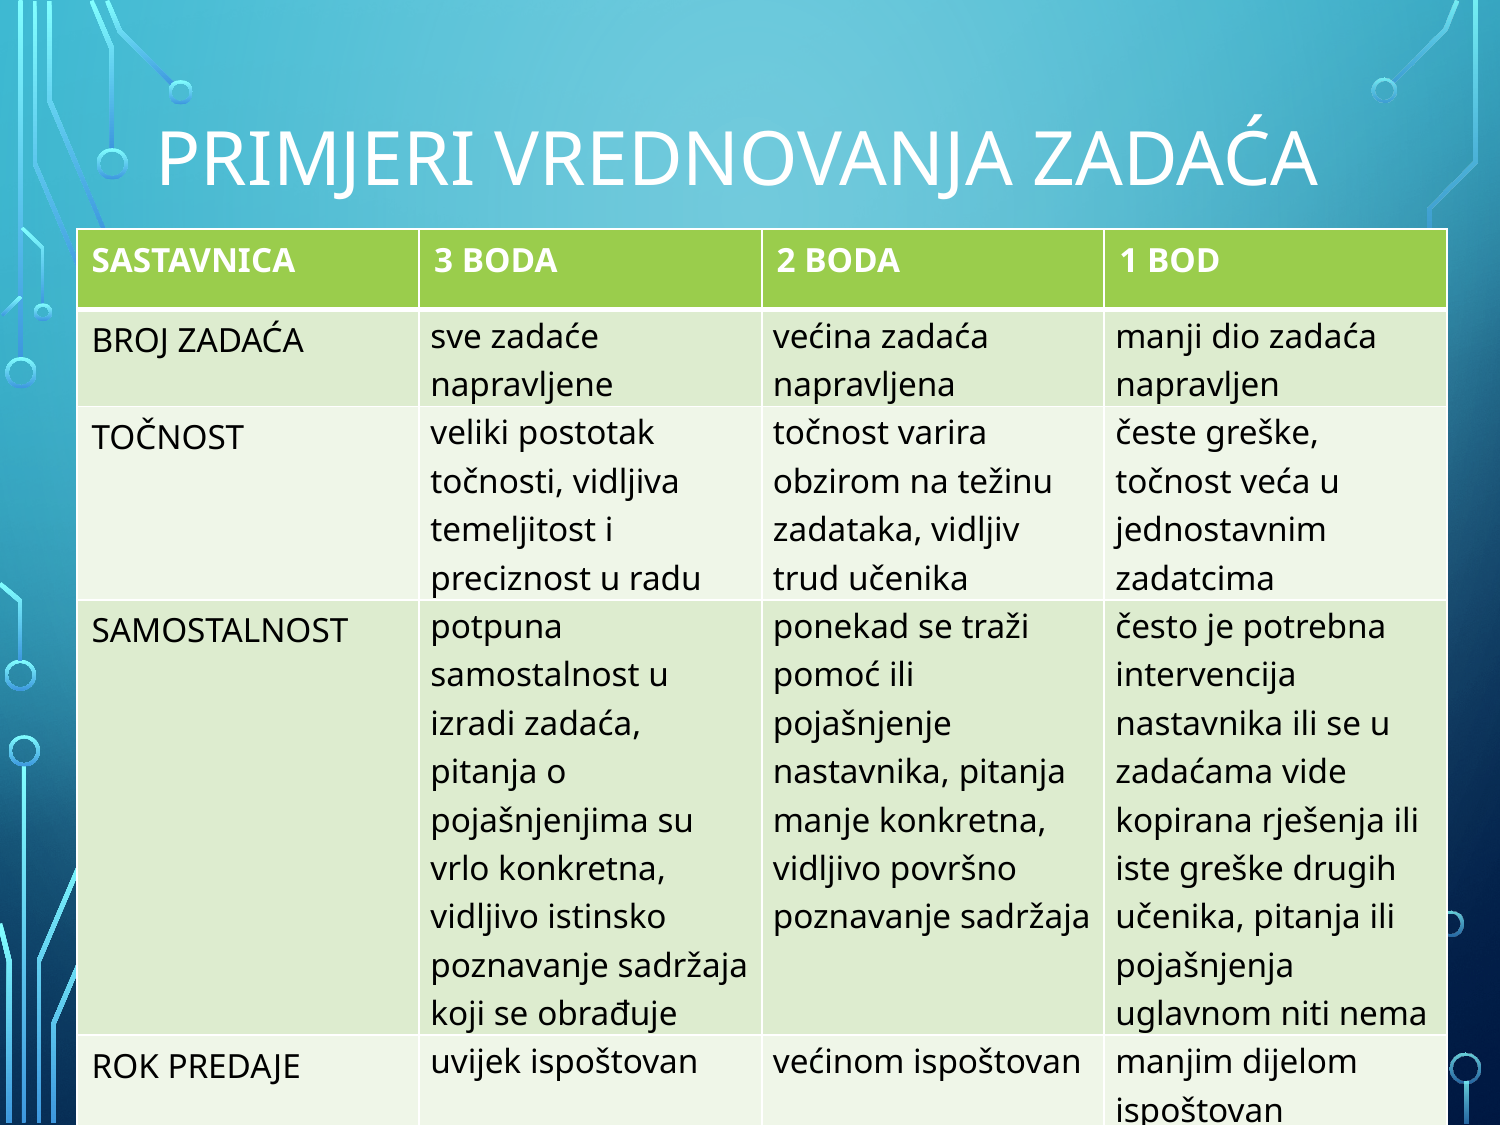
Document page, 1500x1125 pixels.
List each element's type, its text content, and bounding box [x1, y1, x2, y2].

table_cell često je potrebna intervencija nastavnika ili se u zadaćama vide kopirana rješenja ili iste greške drugih učenika, pitanja ili pojašnjenja uglavnom niti nema [1105, 601, 1446, 1034]
table_cell većina zadaća napravljena [763, 312, 1103, 406]
table_header 3 BODA [420, 230, 761, 307]
table_cell ponekad se traži pomoć ili pojašnjenje nastavnika, pitanja manje konkretna, vidljivo površno poznavanje sadržaja [763, 601, 1103, 1034]
table_cell manji dio zadaća napravljen [1105, 312, 1446, 406]
table_cell potpuna samostalnost u izradi zadaća, pitanja o pojašnjenjima su vrlo konkretna, vidljivo istinsko poznavanje sadržaja koji se obrađuje [420, 601, 761, 1034]
title PRIMJERI VREDNOVANJA ZADAĆA [140, 101, 1360, 220]
table_cell većinom ispoštovan [763, 1036, 1103, 1125]
table_header SASTAVNICA [78, 230, 418, 307]
table_header 1 BOD [1105, 230, 1446, 307]
table_cell ROK PREDAJE [78, 1036, 418, 1125]
table_cell česte greške, točnost veća u jednostavnim zadatcima [1105, 407, 1446, 599]
table_header 2 BODA [763, 230, 1103, 307]
table_cell sve zadaće napravljene [420, 312, 761, 406]
table_cell manjim dijelom ispoštovan [1105, 1036, 1446, 1125]
table_cell SAMOSTALNOST [78, 601, 418, 1034]
table_cell veliki postotak točnosti, vidljiva temeljitost i preciznost u radu [420, 407, 761, 599]
table_cell TOČNOST [78, 407, 418, 599]
table_cell BROJ ZADAĆA [78, 312, 418, 406]
table_cell uvijek ispoštovan [420, 1036, 761, 1125]
table_cell točnost varira obzirom na težinu zadataka, vidljiv trud učenika [763, 407, 1103, 599]
